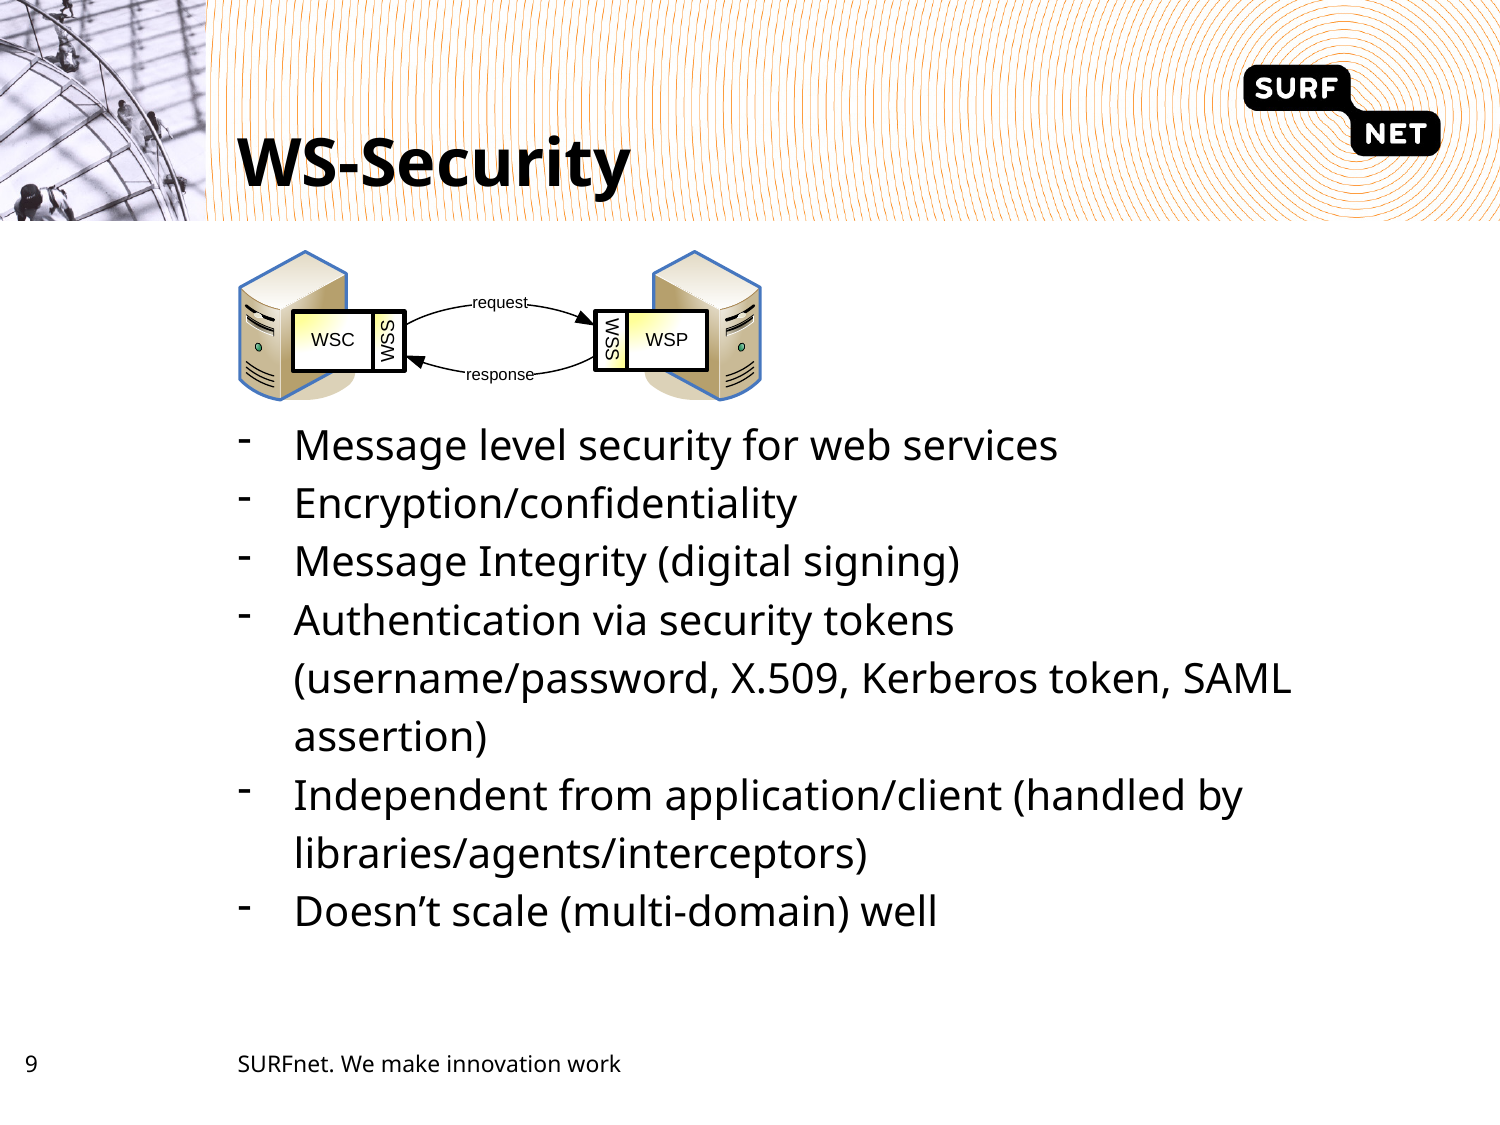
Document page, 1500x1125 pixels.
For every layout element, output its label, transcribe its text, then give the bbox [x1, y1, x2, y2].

slide_number 8 [24, 1049, 201, 1125]
title WS-Security [237, 24, 1176, 201]
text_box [234, 245, 766, 406]
picture [0, 1, 1500, 221]
list Message level security for web services Encryption/confidentiality Message Integrity (digital signing) Authentication via security tokens (username/password, X.509, Kerberos token, SAML assertion) Independent from application/client (handled by libraries/agents/interceptors) Doesn’t scale (multi-domain) well [237, 409, 1388, 1001]
footer SURFnet. We make innovation work [237, 1049, 1388, 1125]
